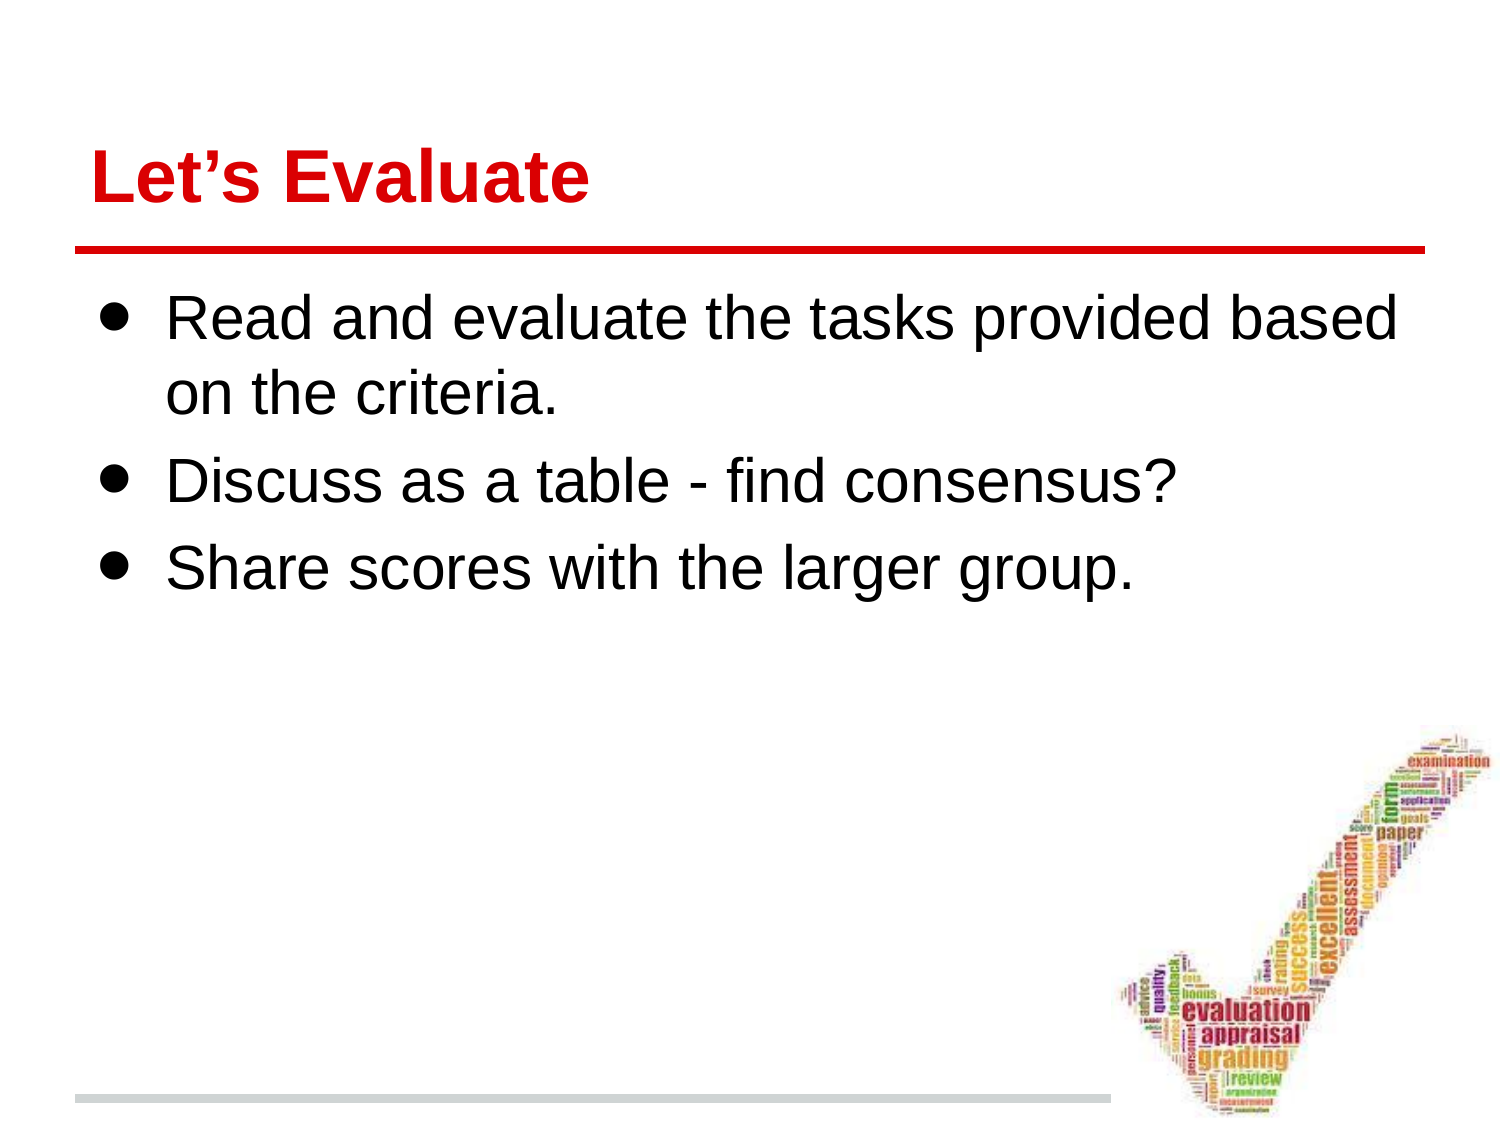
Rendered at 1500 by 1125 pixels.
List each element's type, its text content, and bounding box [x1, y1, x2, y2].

list Read and evaluate the tasks provided based on the criteria. Discuss as a table - find consensus? Share scores with the larger group. [75, 262, 1425, 1078]
title Let’s Evaluate [75, 45, 1425, 233]
picture [1111, 724, 1500, 1125]
